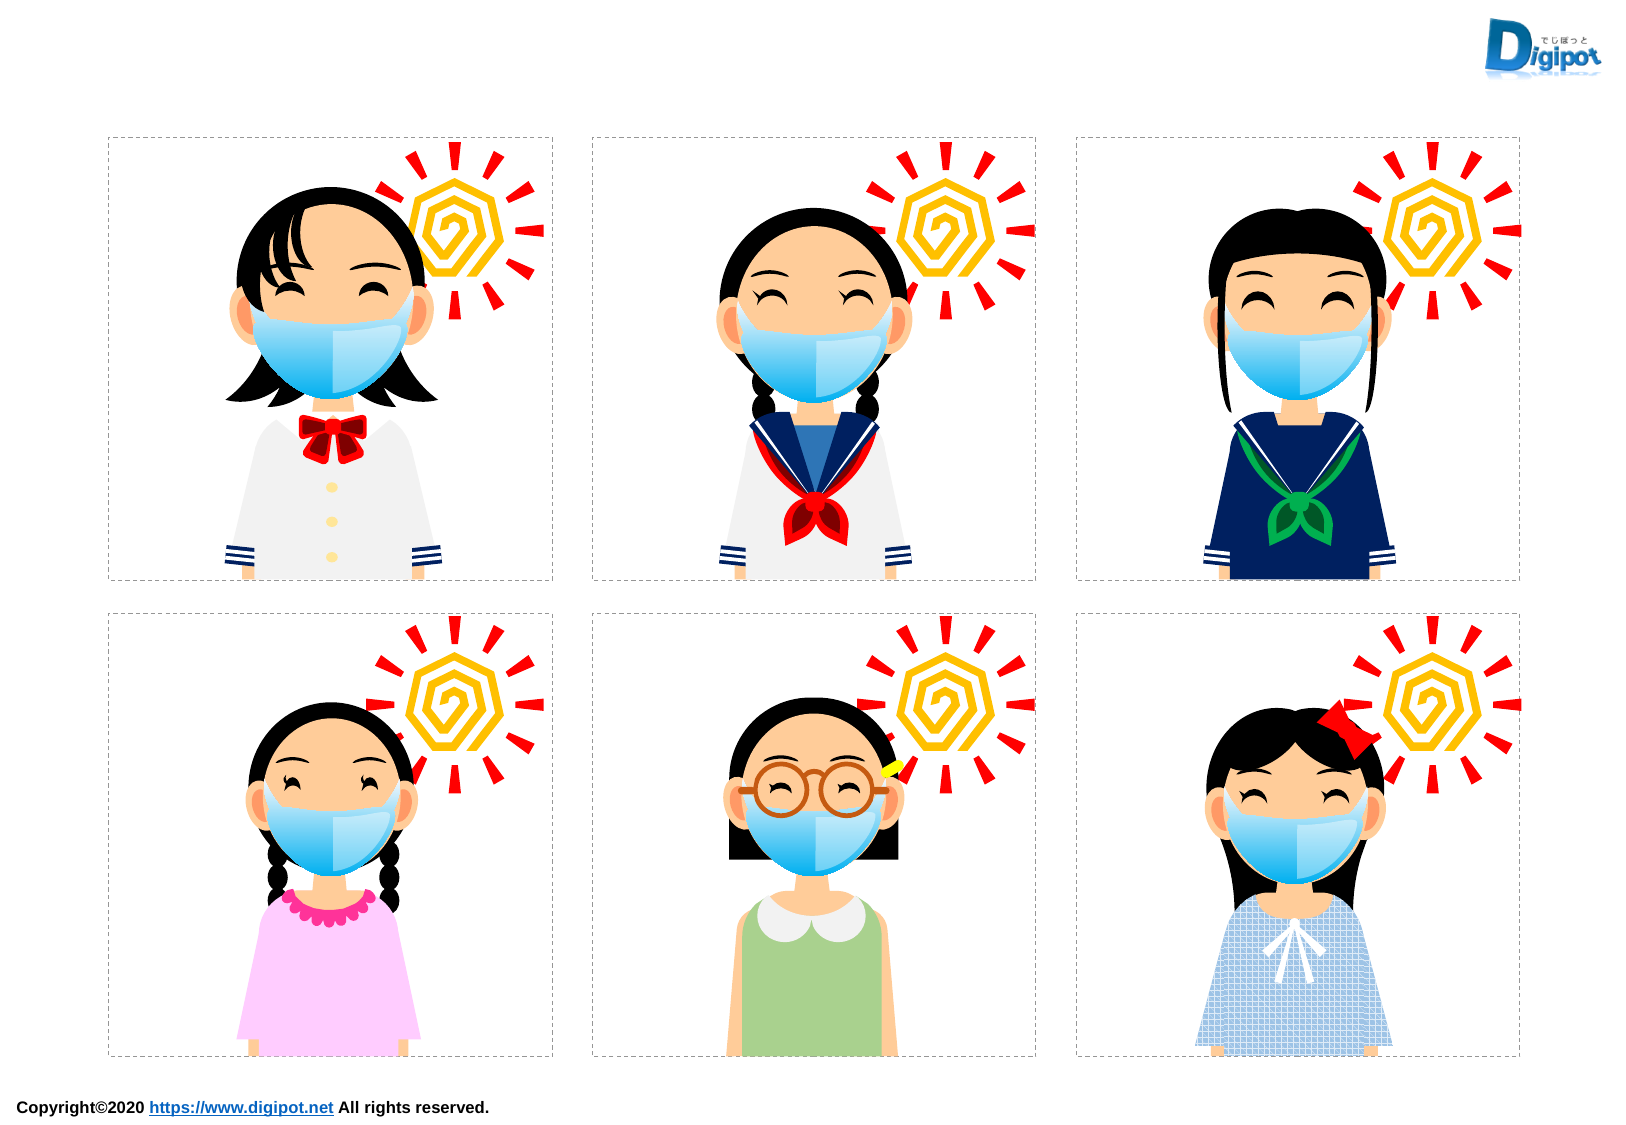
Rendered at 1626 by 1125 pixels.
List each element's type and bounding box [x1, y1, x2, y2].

text_box [717, 141, 1035, 580]
text_box [225, 141, 544, 580]
picture [1485, 18, 1602, 82]
text_box [236, 616, 544, 1057]
text_box [1204, 141, 1522, 580]
text_box [723, 616, 1035, 1059]
text_box [1194, 616, 1522, 1057]
